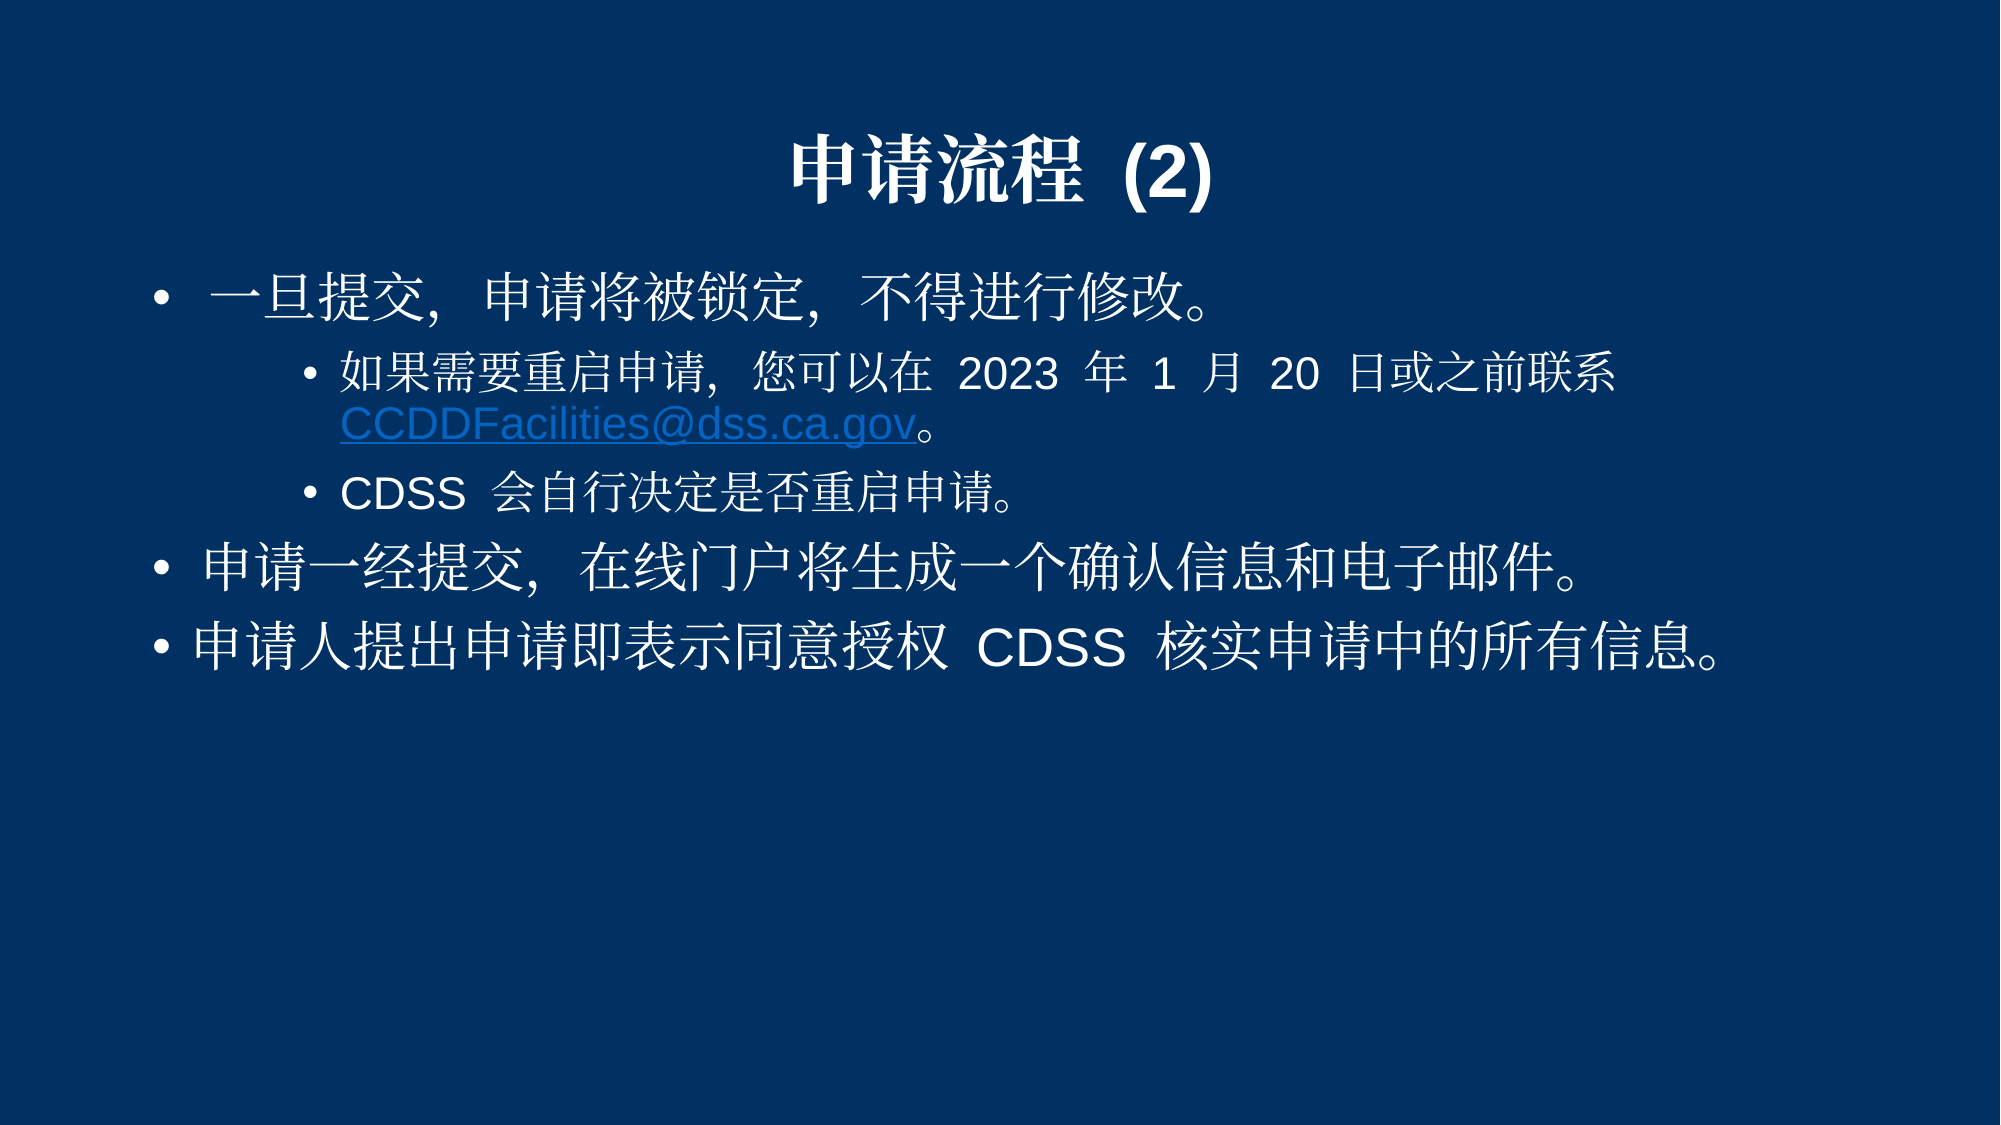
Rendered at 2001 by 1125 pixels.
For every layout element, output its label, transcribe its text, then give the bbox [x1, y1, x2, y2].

title 申请流程 (2) [137, 64, 1863, 263]
list 一旦提交，申请将被锁定，不得进行修改。 如果需要重启申请，您可以在 2023 年 1 月 20 日或之前联系 CCDDFacilities@dss.ca.gov。 CDSS 会自行决定是否重启申请。 申请一经提交，在线门户将生成一个确认信息和电子邮件。 申请人提出申请即表示同意授权 CDSS 核实申请中的所有信息。 [137, 263, 1863, 917]
